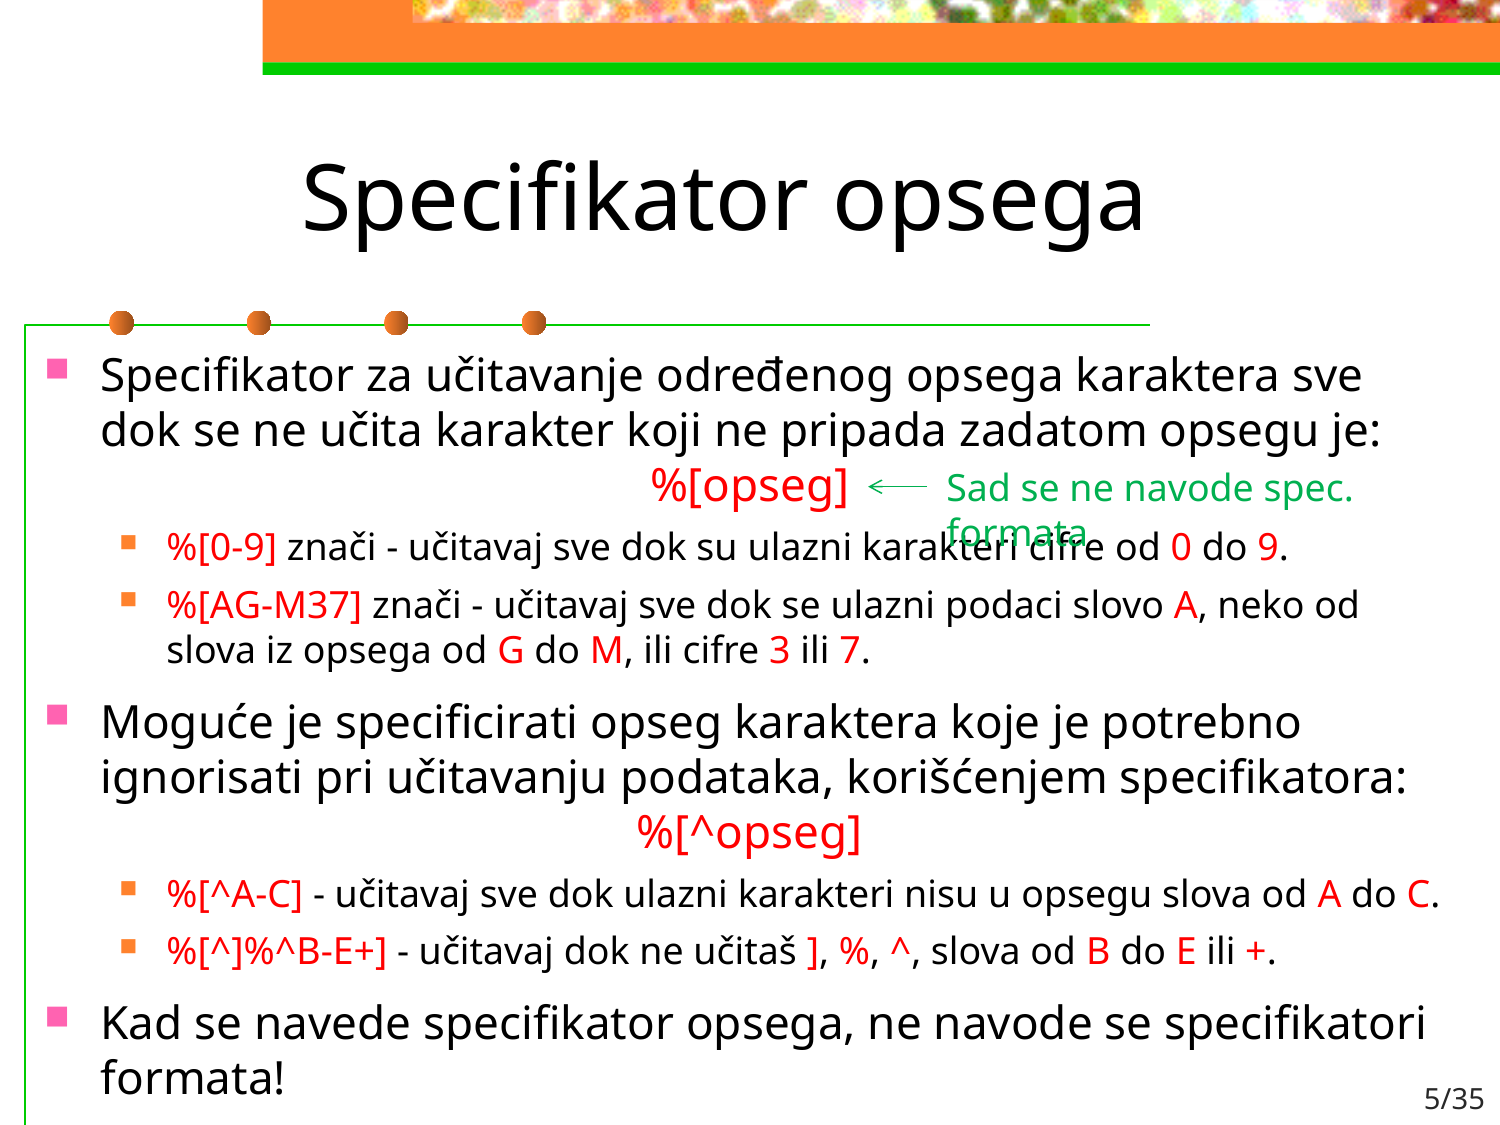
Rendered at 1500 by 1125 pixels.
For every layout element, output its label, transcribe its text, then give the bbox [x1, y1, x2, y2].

text_box 5/35 [1374, 1072, 1500, 1123]
text_box Sad se ne navode spec. formata [931, 456, 1500, 562]
list Specifikator za učitavanje određenog opsega karaktera sve dok se ne učita karakter koji ne pripada zadatom opsegu je: %[opseg] %[0-9] znači - učitavaj sve dok su ulazni karakteri cifre od 0 do 9. %[AG-M37] znači - učitavaj sve dok se ulazni podaci slovo A, neko od slova iz opsega od G do M, ili cifre 3 ili 7. Moguće je specificirati opseg karaktera koje je potrebno ignorisati pri učitavanju podataka, korišćenjem specifikatora: %[^opseg] %[^A-C] - učitavaj sve dok ulazni karakteri nisu u opsegu slova od A do C. %[^]%^B-E+] - učitavaj dok ne učitaš ], %, ^, slova od B do E ili +. Kad se navede specifikator opsega, ne navode se specifikatori formata! [29, 338, 1471, 1049]
title Specifikator opsega [87, 99, 1363, 288]
picture [412, 0, 1500, 23]
